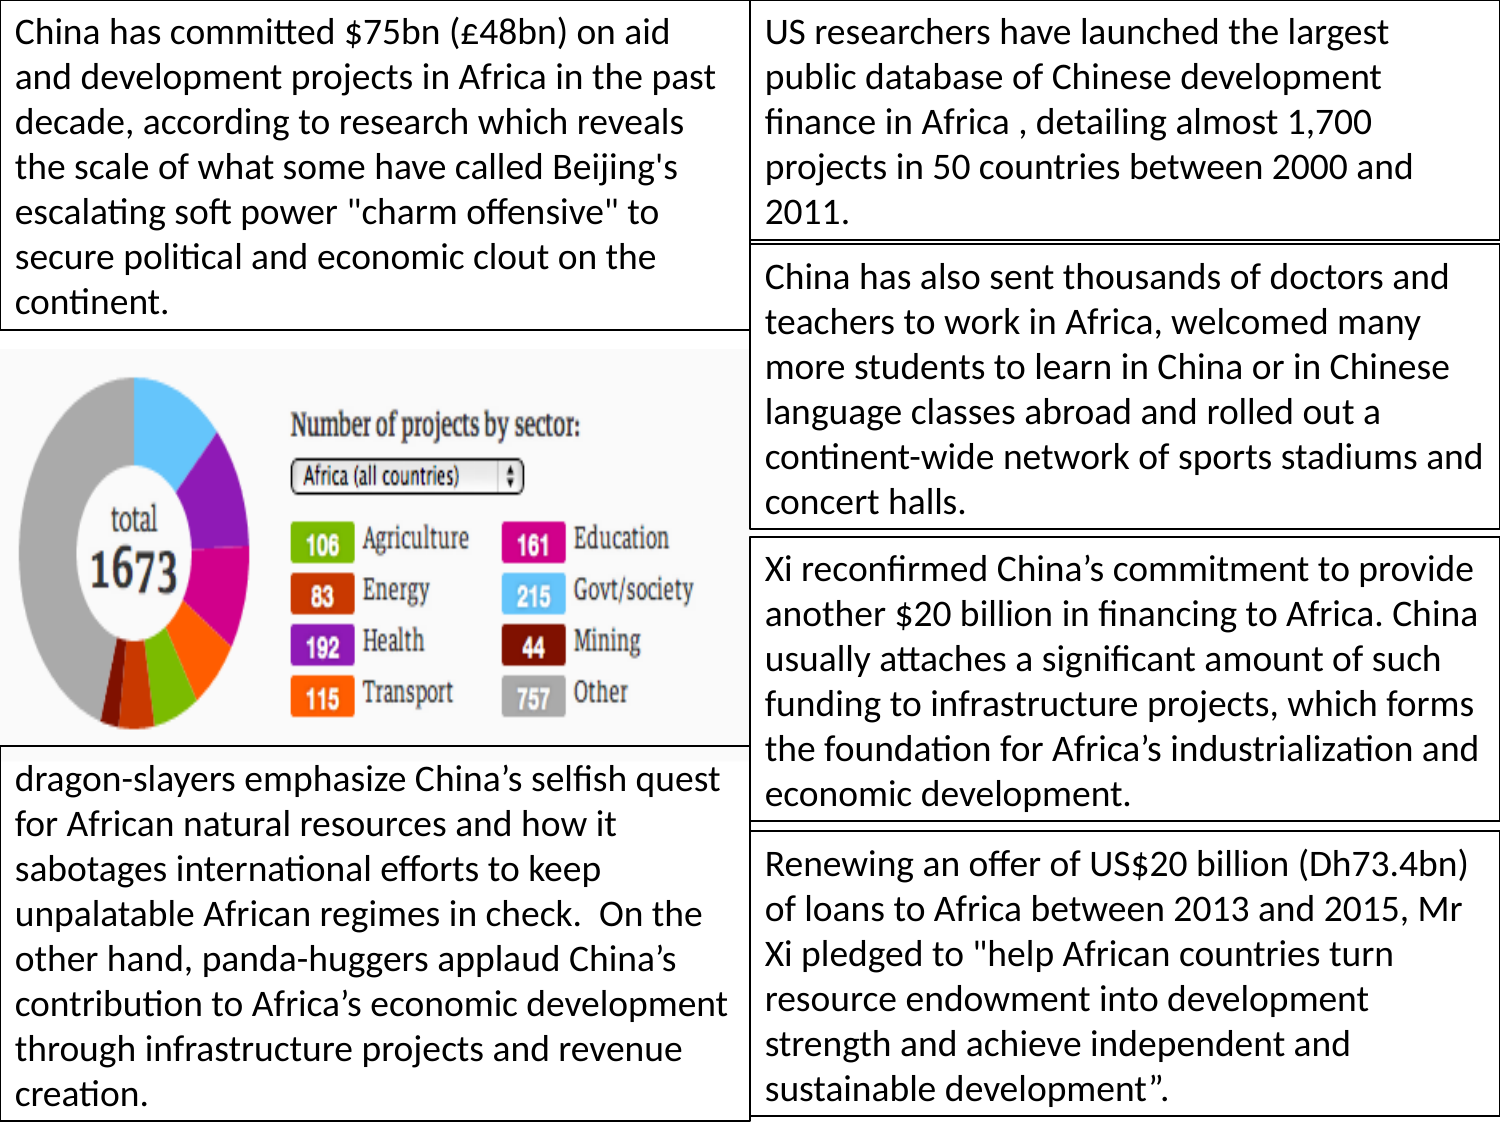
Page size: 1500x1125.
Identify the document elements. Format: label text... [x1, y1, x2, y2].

picture [0, 349, 751, 825]
text_box US researchers have launched the largest public database of Chinese development finance in Africa , detailing almost 1,700 projects in 50 countries between 2000 and 2011. [749, 0, 1500, 240]
text_box China has committed $75bn (£48bn) on aid and development projects in Africa in the past decade, according to research which reveals the scale of what some have called Beijing's escalating soft power "charm offensive" to secure political and economic clout on the continent. [0, 0, 750, 330]
text_box dragon-slayers emphasize China’s selfish quest for African natural resources and how it sabotages international efforts to keep unpalatable African regimes in check. On the other hand, panda-huggers applaud China’s contribution to Africa’s economic development through infrastructure projects and revenue creation. [0, 831, 750, 1121]
text_box Renewing an offer of US$20 billion (Dh73.4bn) of loans to Africa between 2013 and 2015, Mr Xi pledged to "help African countries turn resource endowment into development strength and achieve independent and sustainable development”. [749, 831, 1500, 1117]
text_box China has also sent thousands of doctors and teachers to work in Africa, welcomed many more students to learn in China or in Chinese language classes abroad and rolled out a continent-wide network of sports stadiums and concert halls. [749, 244, 1500, 529]
text_box Xi reconfirmed China’s commitment to provide another $20 billion in financing to Africa. China usually attaches a significant amount of such funding to infrastructure projects, which forms the foundation for Africa’s industrialization and economic development. [754, 536, 1500, 822]
